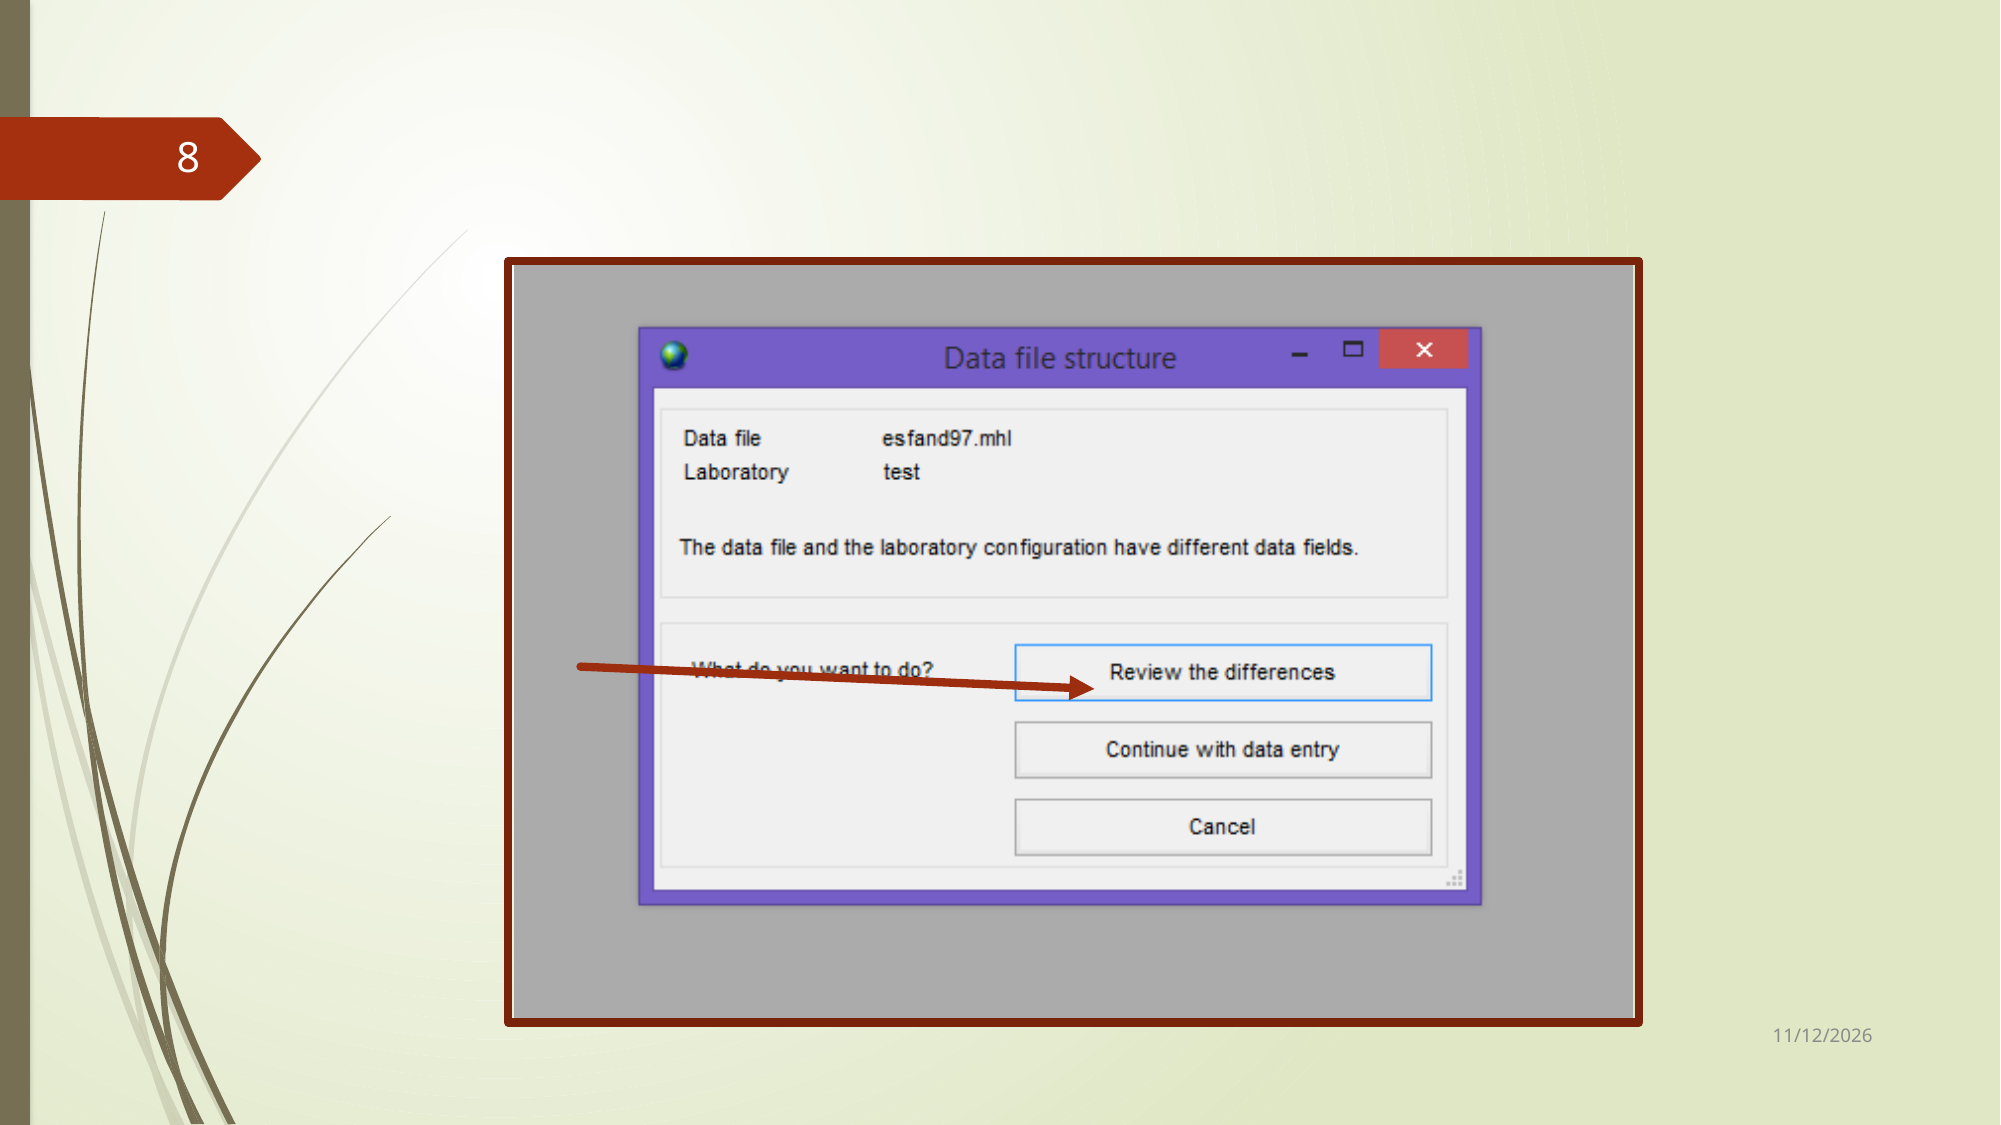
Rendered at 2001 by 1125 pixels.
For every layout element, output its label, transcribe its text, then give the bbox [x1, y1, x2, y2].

picture [514, 262, 1634, 1023]
slide_number 8 [87, 129, 216, 190]
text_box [580, 666, 1095, 690]
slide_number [1699, 1005, 1888, 1067]
text_box [507, 260, 1640, 1024]
